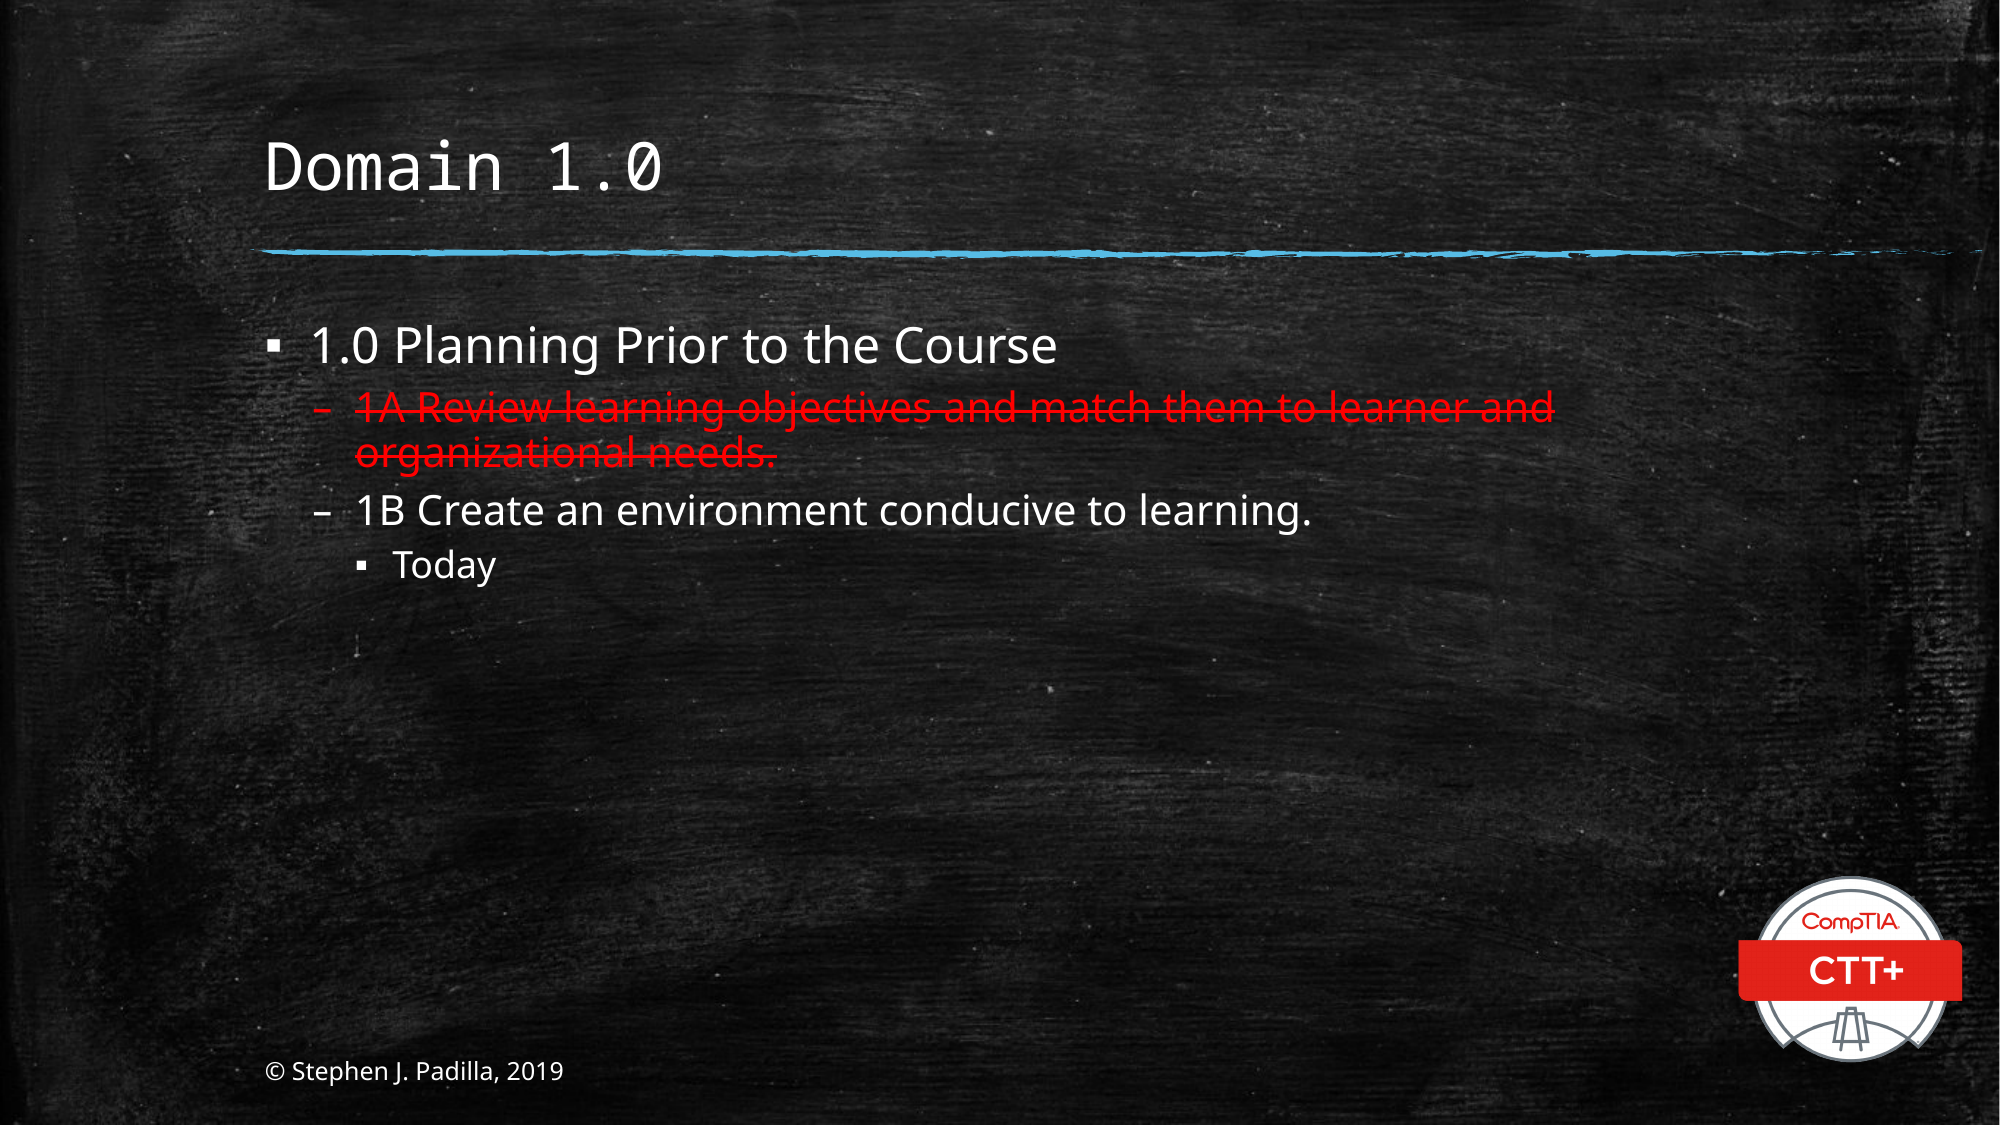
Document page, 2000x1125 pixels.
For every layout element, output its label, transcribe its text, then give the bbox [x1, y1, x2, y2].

list 1.0 Planning Prior to the Course 1A Review learning objectives and match them to learner and organizational needs. 1B Create an environment conducive to learning. Today [249, 312, 1750, 1013]
footer © Stephen J. Padilla, 2019 [249, 1050, 1288, 1096]
picture [1699, 824, 2000, 1125]
title Domain 1.0 [249, 45, 1750, 213]
